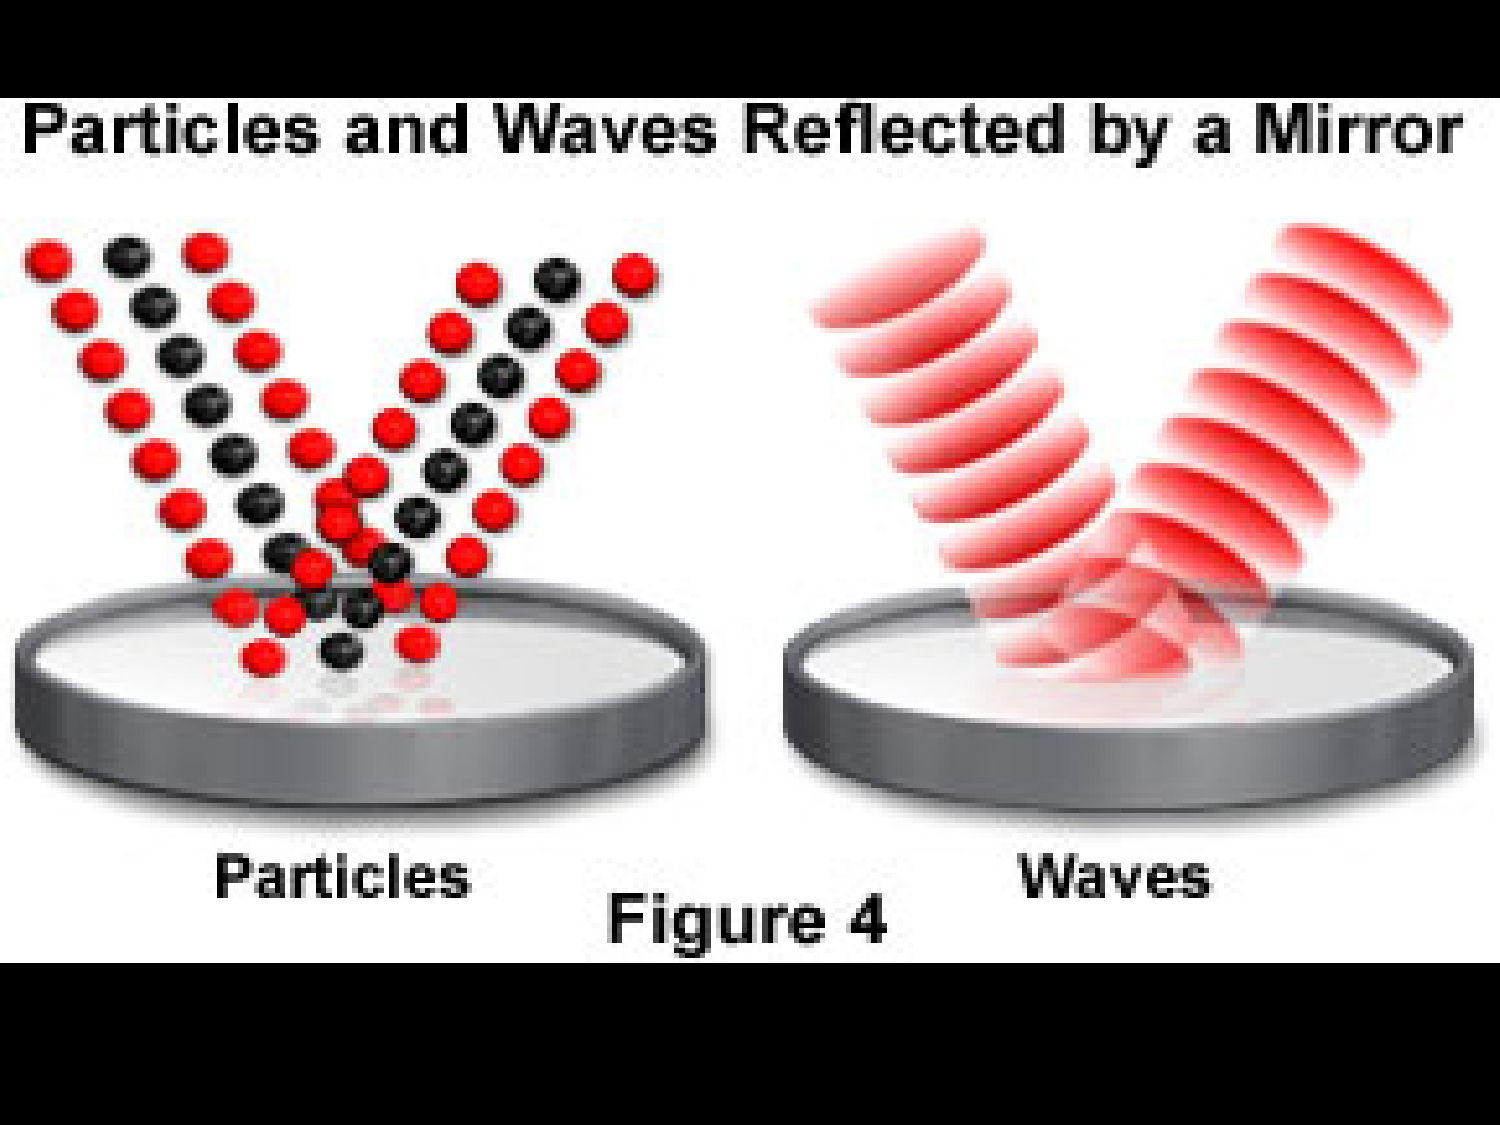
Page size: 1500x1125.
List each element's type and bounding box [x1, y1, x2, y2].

picture [0, 98, 1500, 963]
